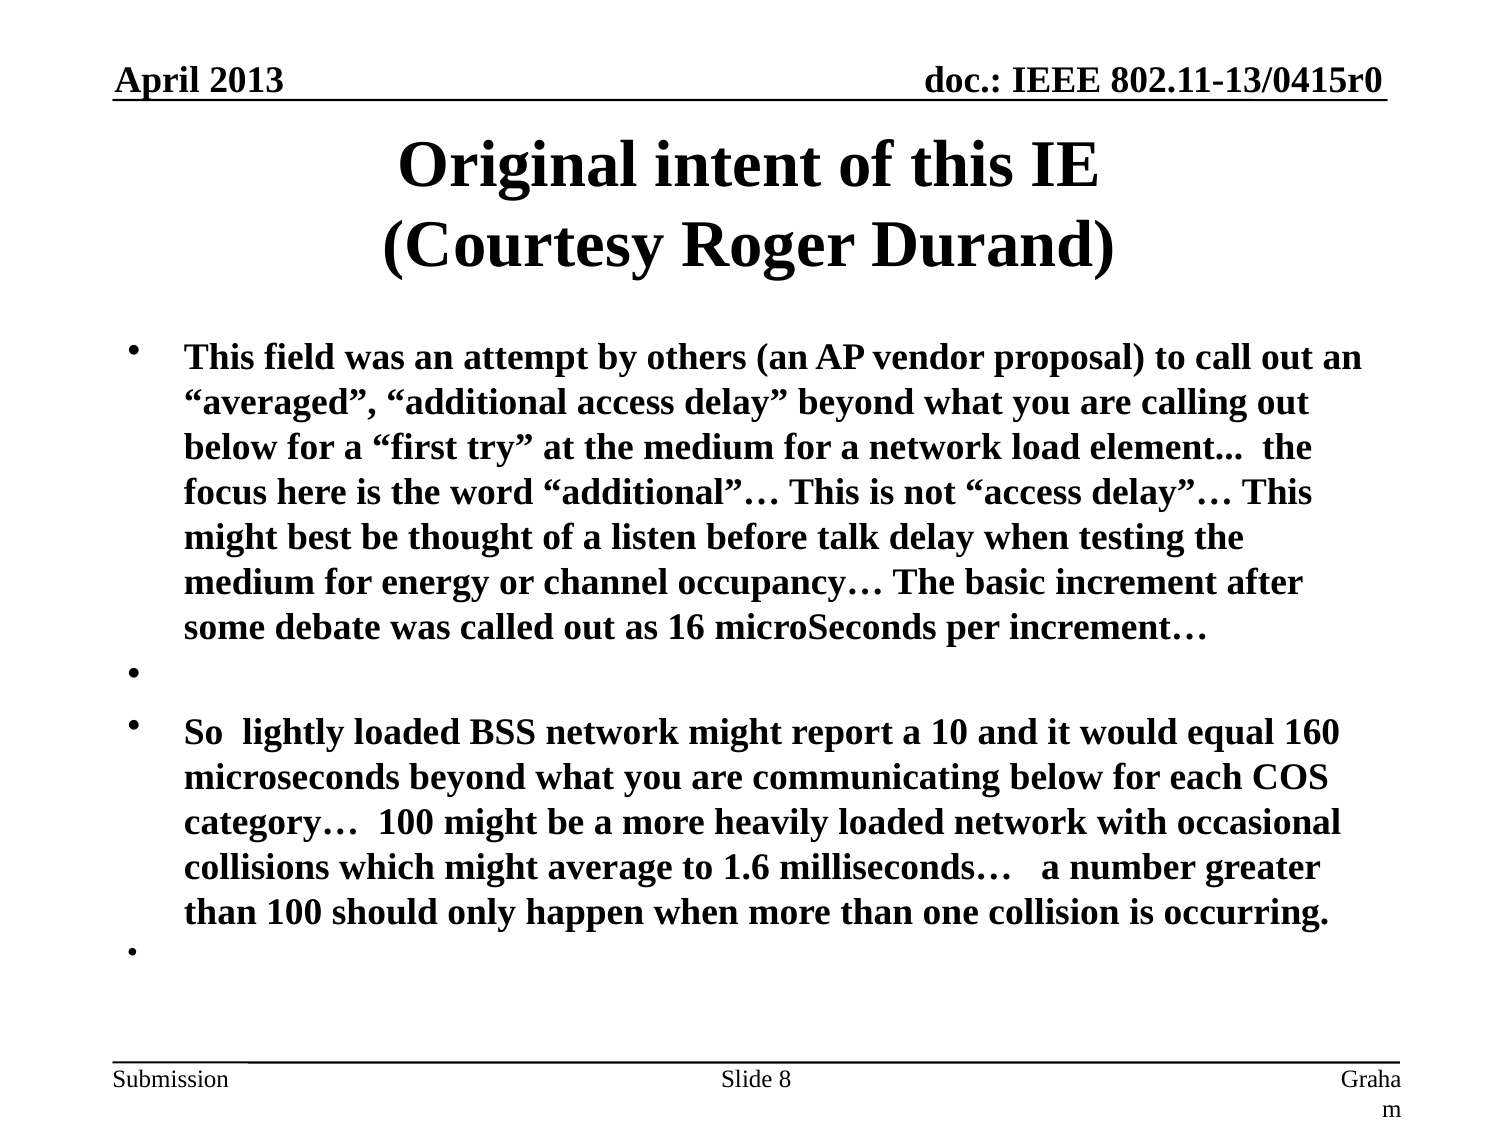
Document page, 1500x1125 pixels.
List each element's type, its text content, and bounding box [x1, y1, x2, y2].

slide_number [114, 54, 286, 101]
list This field was an attempt by others (an AP vendor proposal) to call out an “averaged”, “additional access delay” beyond what you are calling out below for a “first try” at the medium for a network load element... the focus here is the word “additional”… This is not “access delay”… This might best be thought of a listen before talk delay when testing the medium for energy or channel occupancy… The basic increment after some debate was called out as 16 microSeconds per increment… So lightly loaded BSS network might report a 10 and it would equal 160 microseconds beyond what you are communicating below for each COS category… 100 might be a more heavily loaded network with occasional collisions which might average to 1.6 milliseconds… a number greater than 100 should only happen when more than one collision is occurring. [112, 324, 1388, 1000]
slide_number Slide 8 [712, 1061, 800, 1093]
title Original intent of this IE (Courtesy Roger Durand) [112, 112, 1388, 288]
footer Graham Smith, DSP Group [1324, 1061, 1402, 1093]
